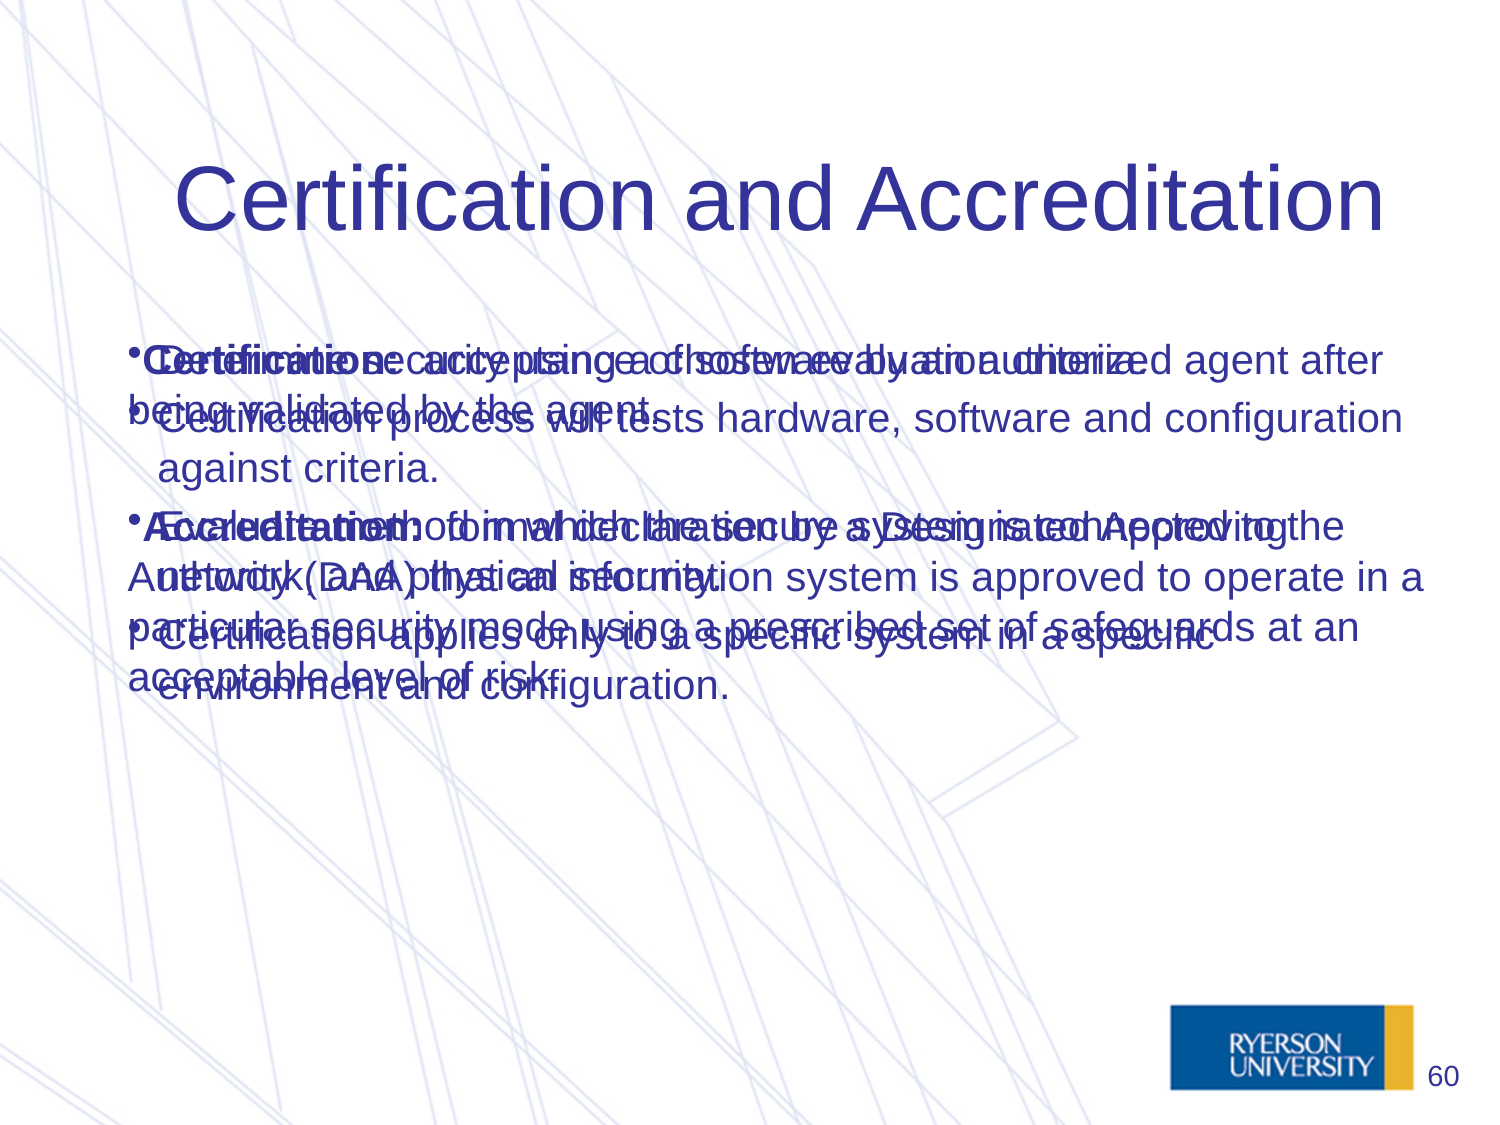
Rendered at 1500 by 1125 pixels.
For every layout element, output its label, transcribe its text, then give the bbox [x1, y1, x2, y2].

title Certification and Accreditation [112, 99, 1451, 288]
picture [0, 0, 1500, 1125]
slide_number 60 [1399, 1049, 1476, 1113]
list Certification: acceptance of software by an authorized agent after being validated by the agent. Accreditation: formal declaration by a Designated Approving Authority (DAA) that an information system is approved to operate in a particular security mode using a prescribed set of safeguards at an acceptable level of risk. [112, 324, 1451, 1001]
